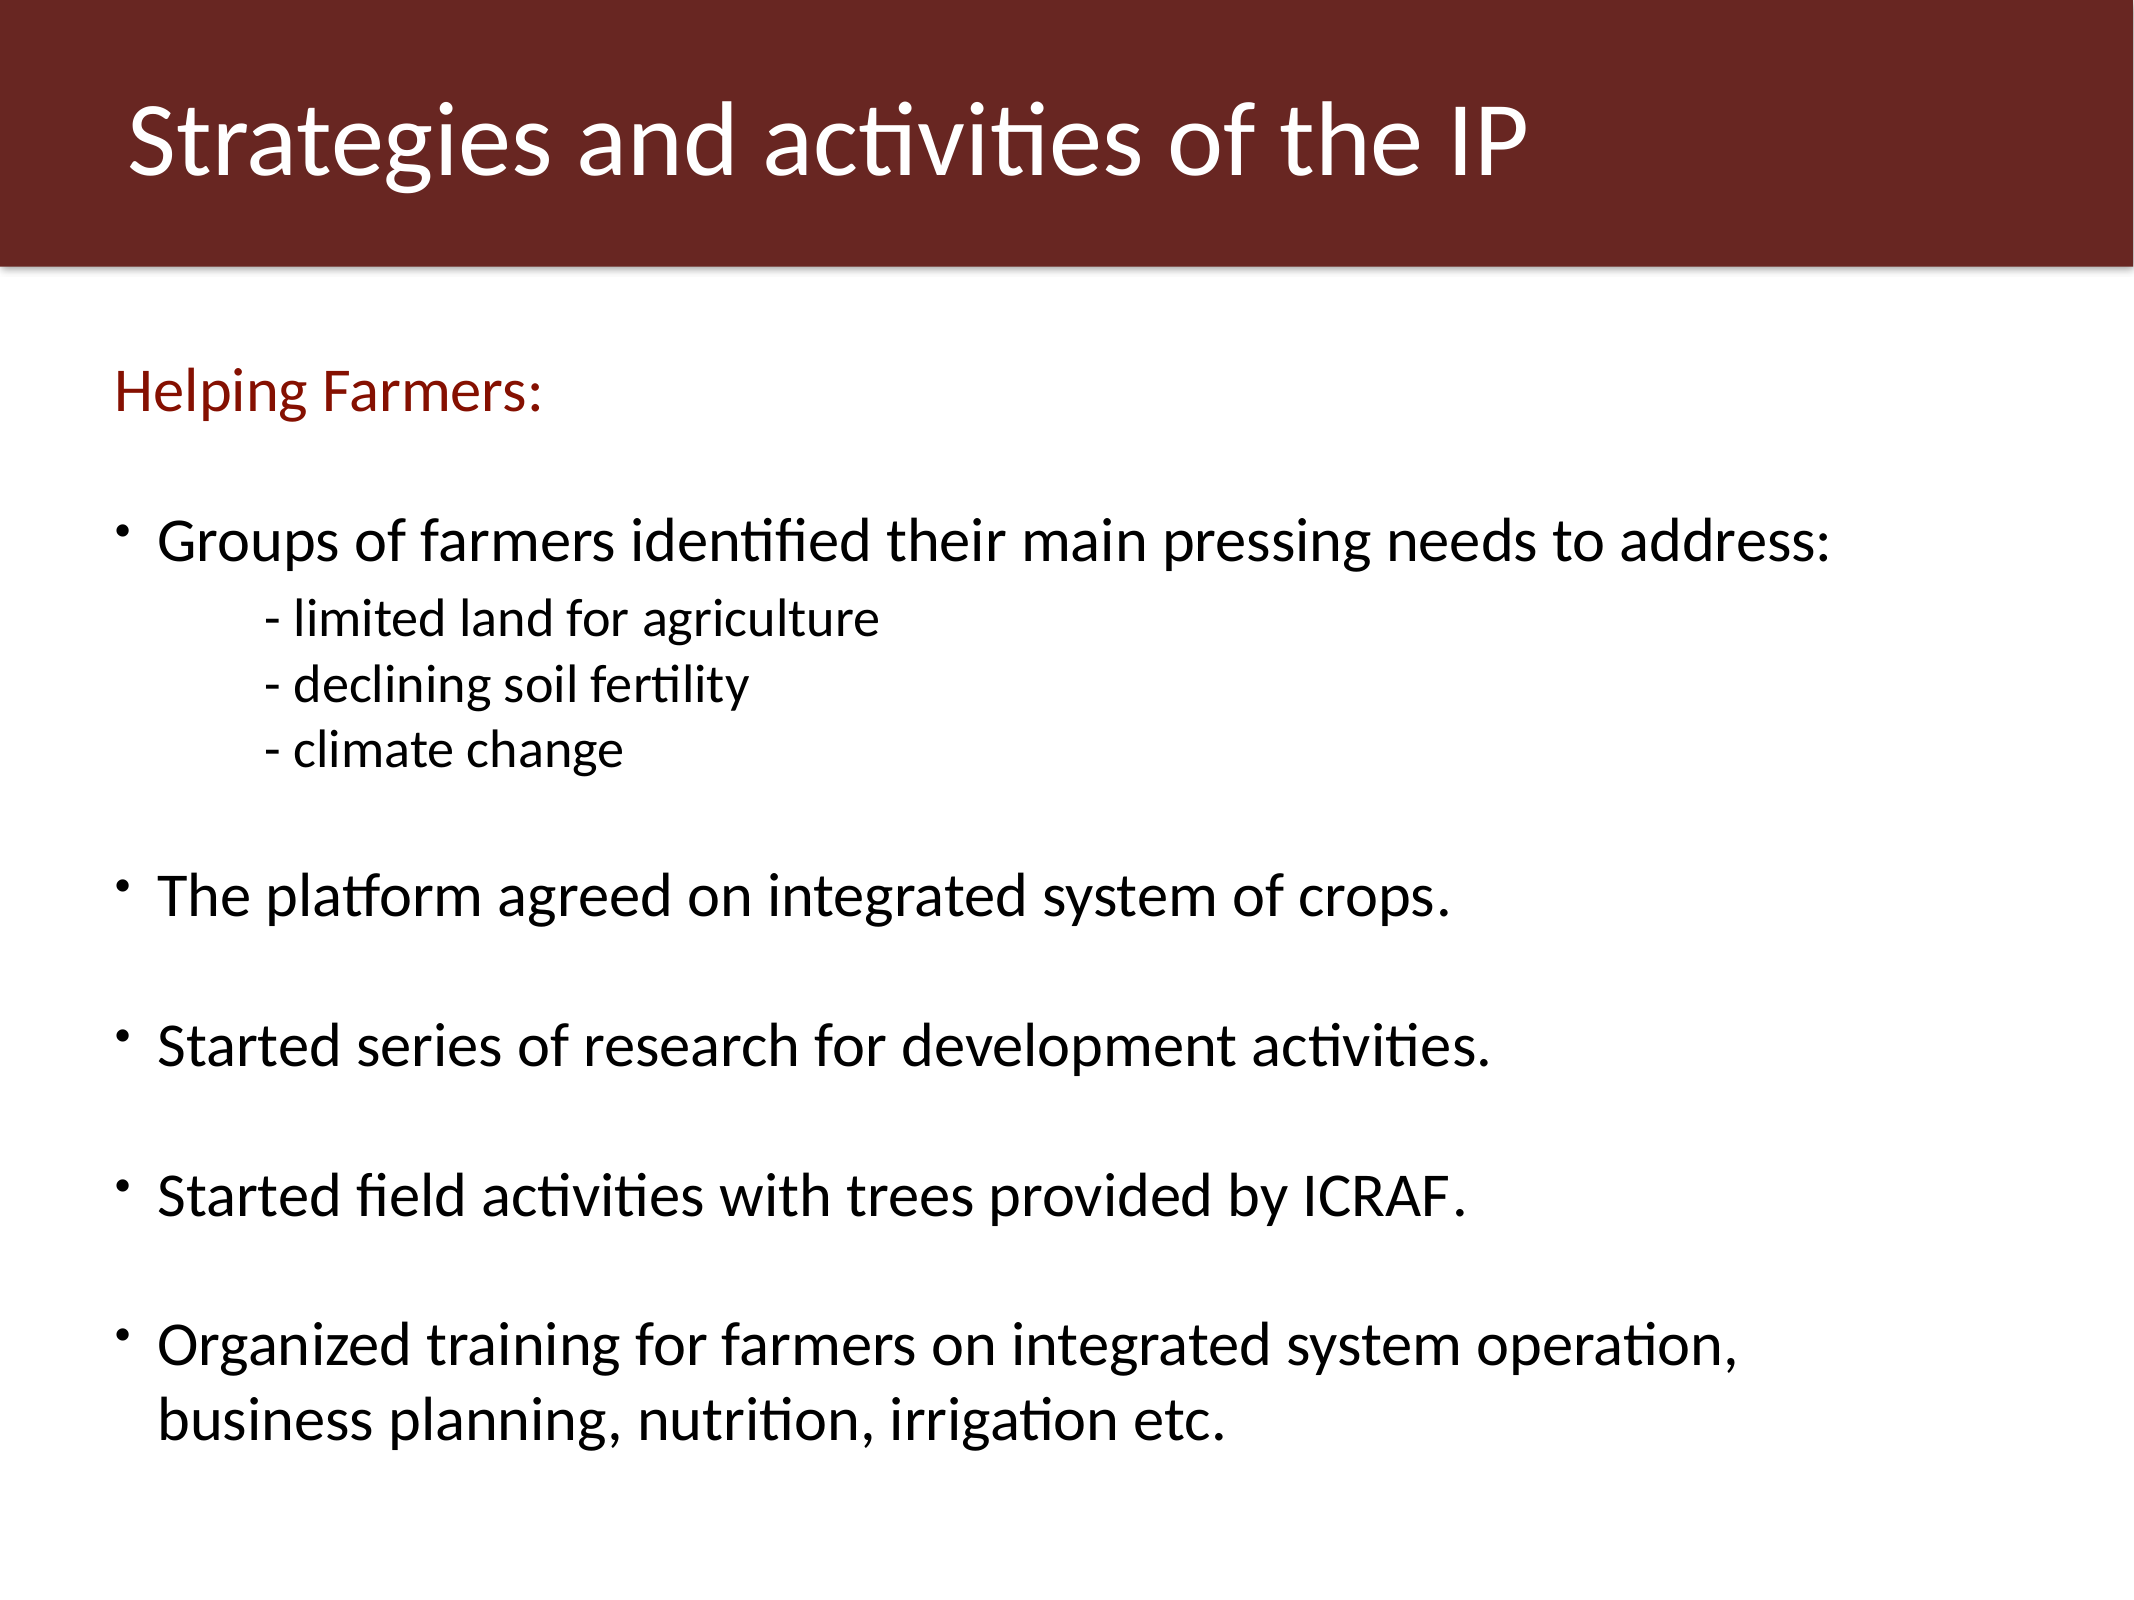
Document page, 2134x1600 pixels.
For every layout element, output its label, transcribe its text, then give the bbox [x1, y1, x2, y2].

text_box Helping Farmers: Groups of farmers identified their main pressing needs to address: - limited land for agriculture - declining soil fertility - climate change The platform agreed on integrated system of crops. Started series of research for development activities. Started field activities with trees provided by ICRAF. Organized training for farmers on integrated system operation, business planning, nutrition, irrigation etc. [106, 340, 1922, 1462]
title Strategies and activities of the IP [106, 0, 2027, 267]
